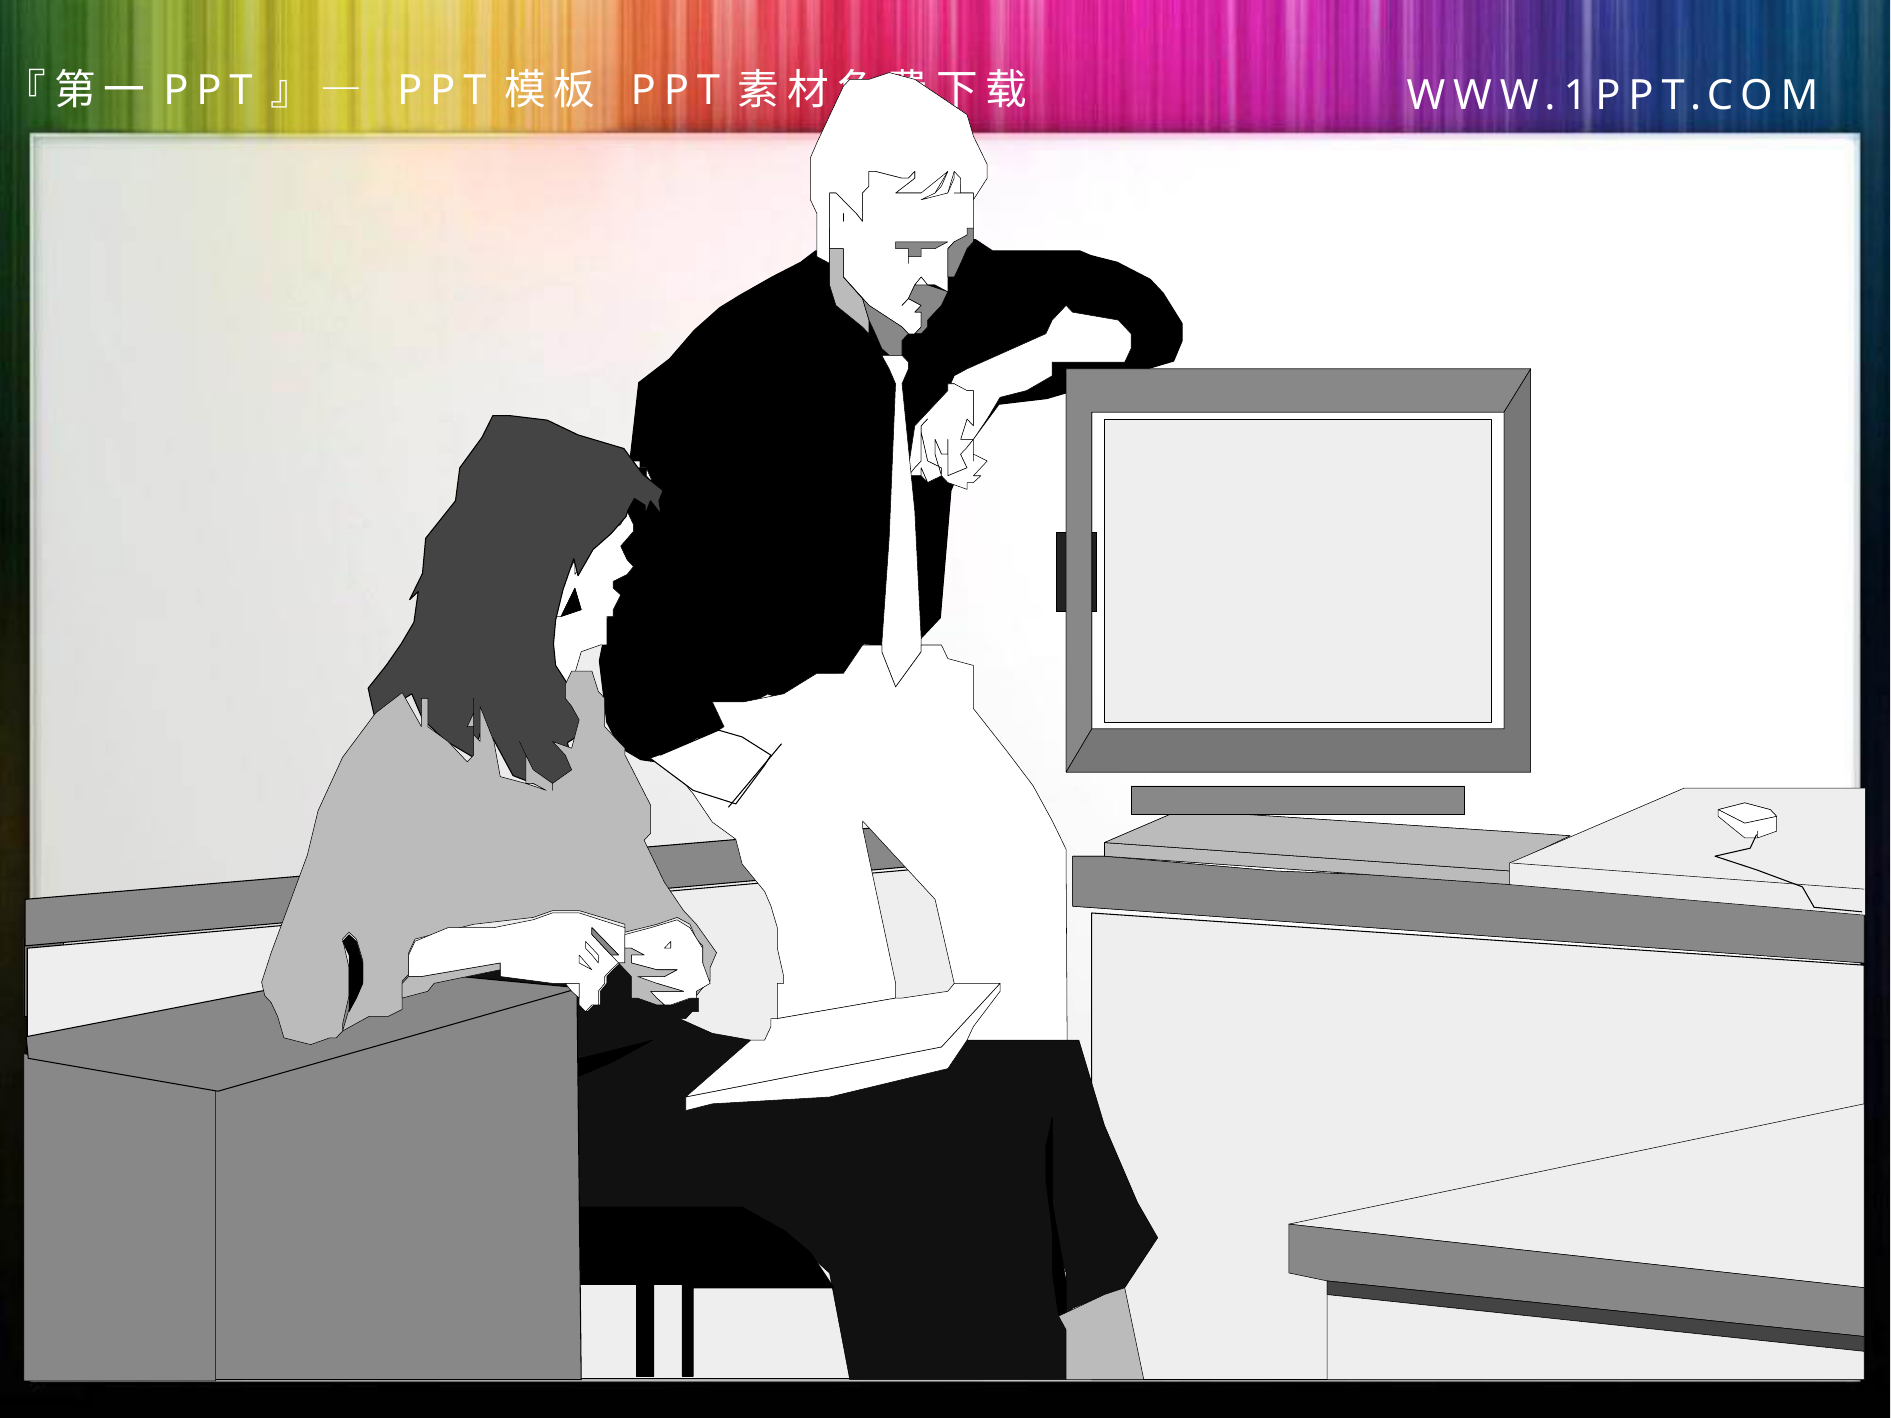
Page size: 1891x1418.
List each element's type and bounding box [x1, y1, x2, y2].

text_box [23, 72, 1867, 1383]
picture [0, 0, 1891, 1418]
